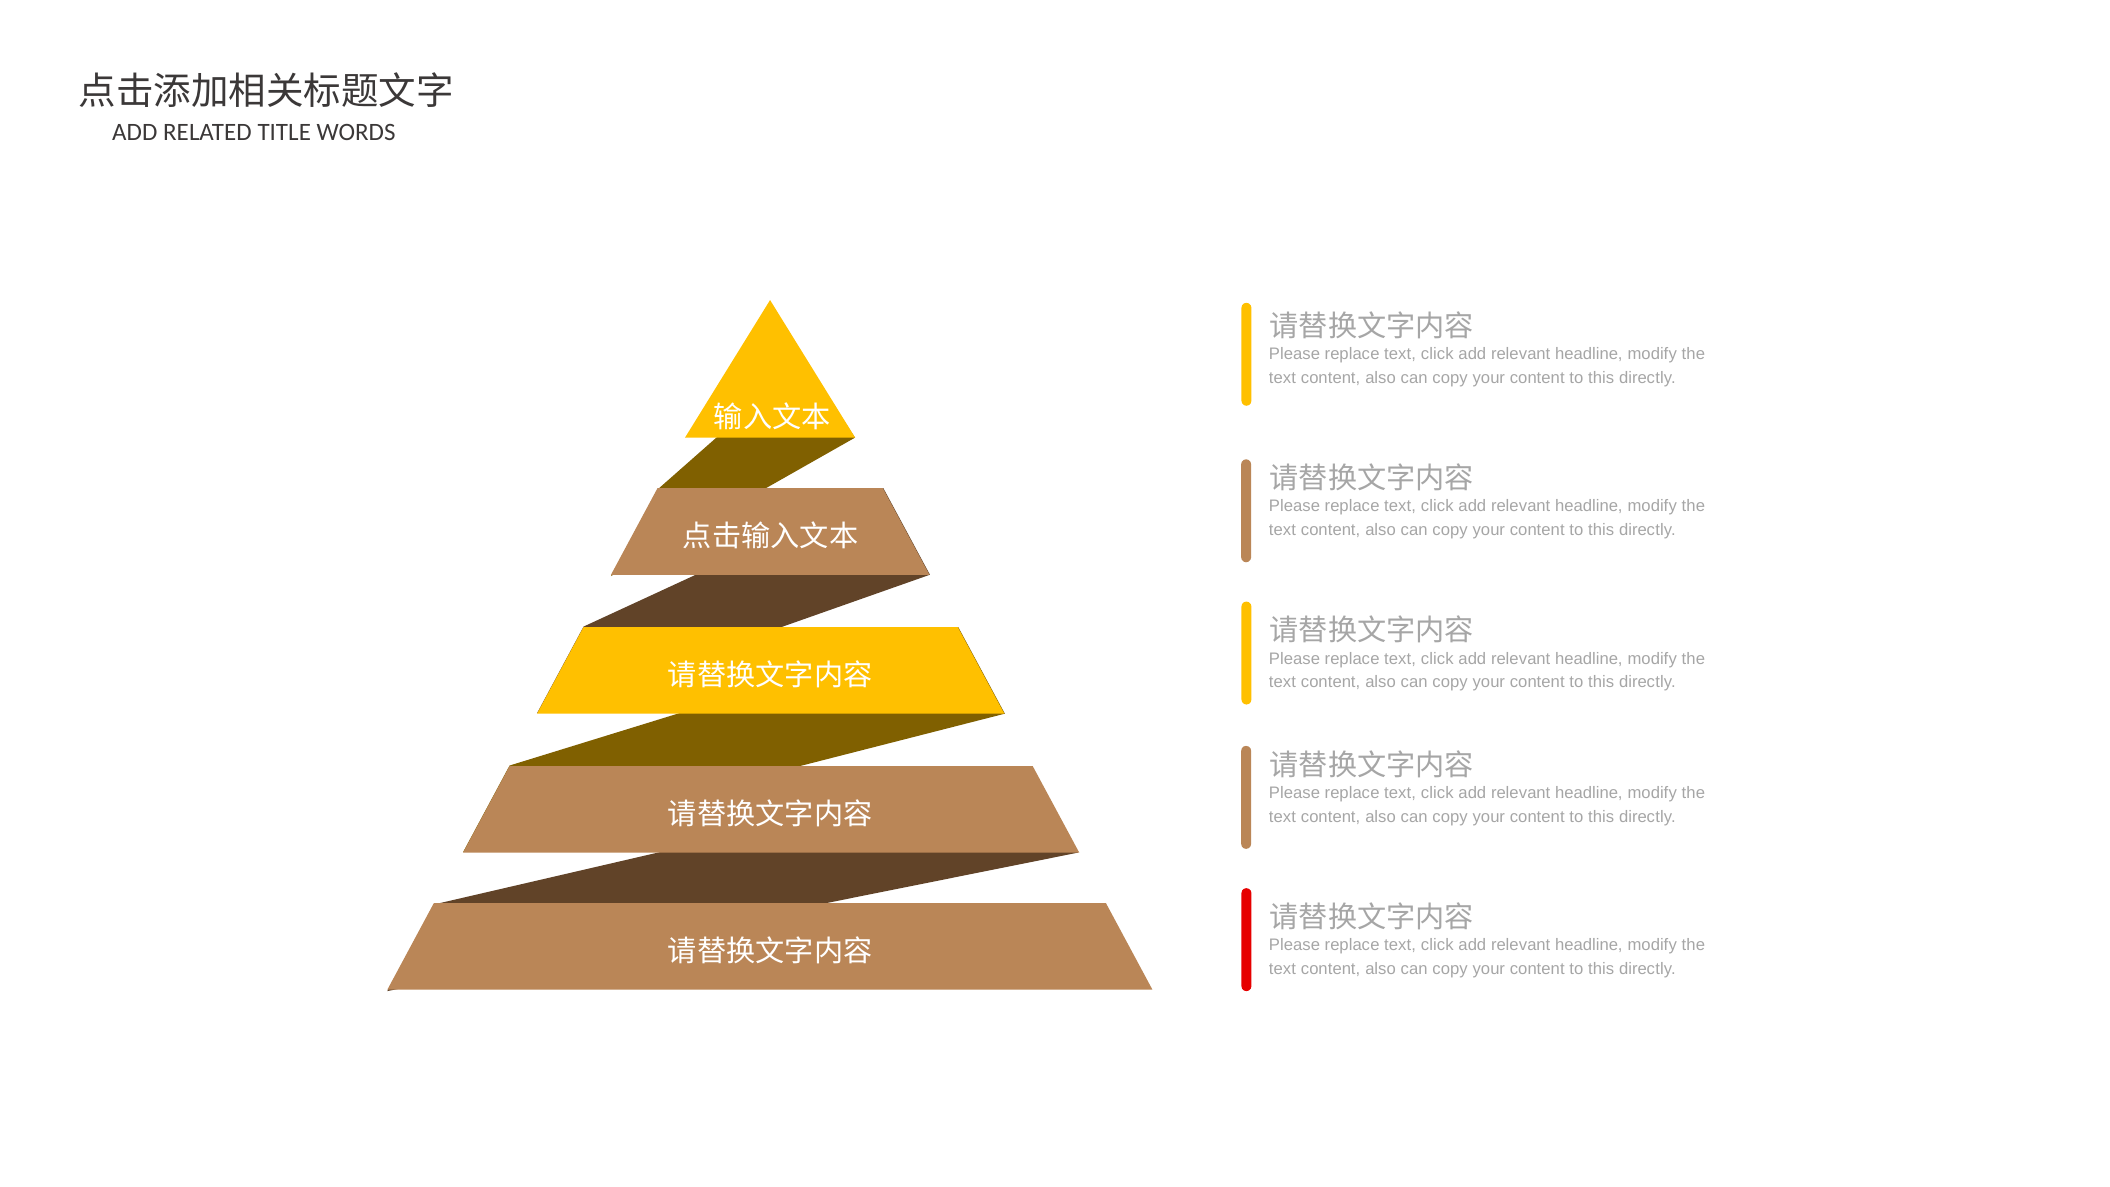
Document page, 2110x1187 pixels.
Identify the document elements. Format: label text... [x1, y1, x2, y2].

text_box 点击添加相关标题文字 [62, 59, 470, 121]
text_box [1240, 744, 1253, 850]
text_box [536, 627, 1005, 714]
text_box [583, 575, 930, 627]
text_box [1268, 738, 1712, 825]
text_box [610, 488, 930, 575]
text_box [387, 903, 1153, 990]
text_box [1240, 886, 1253, 993]
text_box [1268, 300, 1712, 386]
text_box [1268, 604, 1712, 690]
text_box [509, 714, 1004, 766]
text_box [1268, 891, 1712, 977]
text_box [1268, 452, 1712, 538]
text_box [1240, 301, 1253, 407]
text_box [684, 300, 857, 448]
text_box [1240, 458, 1253, 564]
text_box [659, 448, 837, 488]
text_box [440, 853, 1077, 903]
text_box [463, 766, 1080, 853]
text_box [1240, 600, 1253, 706]
text_box ADD RELATED TITLE WORDS [96, 107, 413, 154]
